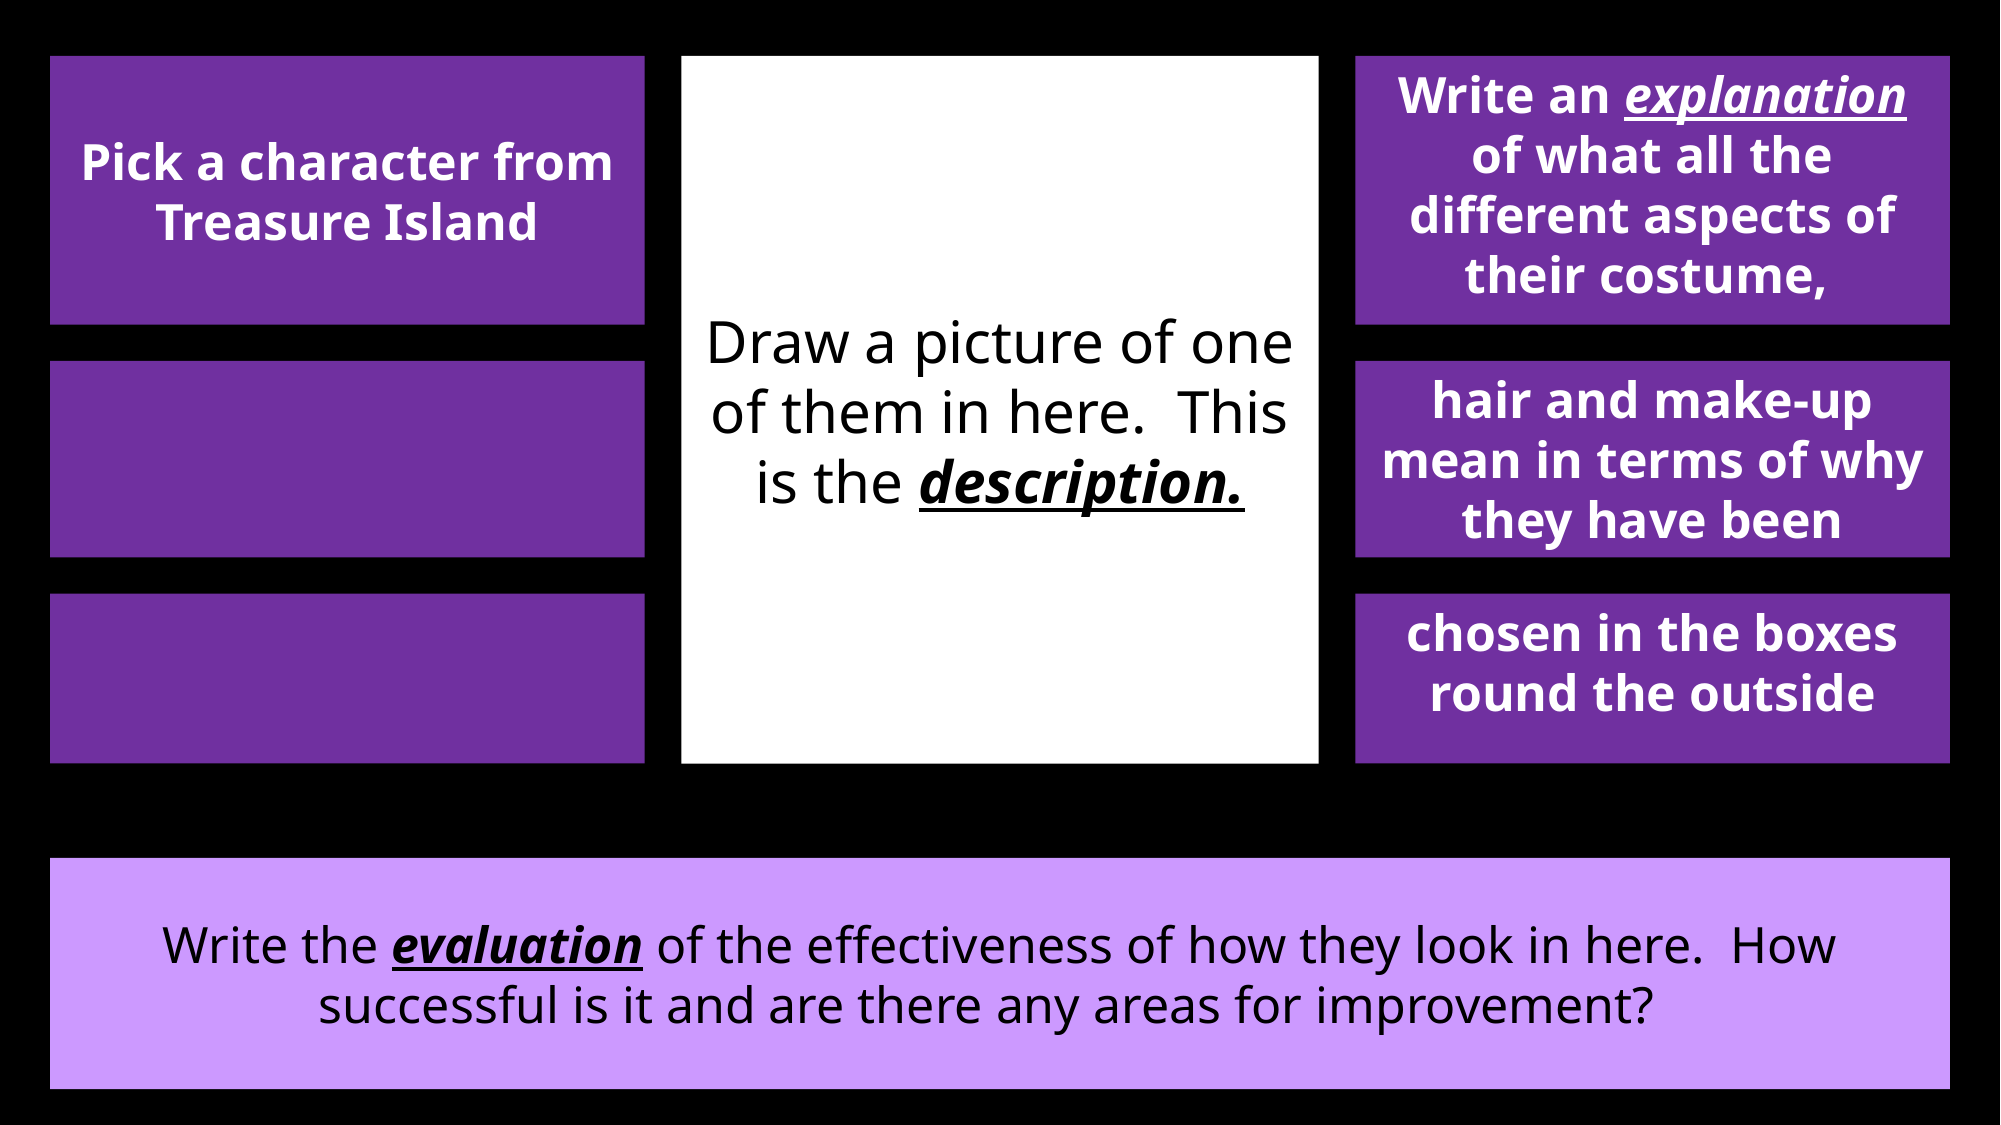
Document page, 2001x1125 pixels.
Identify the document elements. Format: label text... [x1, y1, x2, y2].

text_box Pick a character from Treasure Island [50, 55, 645, 325]
text_box [50, 593, 645, 764]
text_box hair and make-up mean in terms of why they have been [1355, 360, 1950, 558]
text_box Write the evaluation of the effectiveness of how they look in here. How successful is it and are there any areas for improvement? [50, 857, 1950, 1090]
text_box Write an explanation of what all the different aspects of their costume, [1355, 55, 1950, 325]
text_box [50, 360, 645, 558]
text_box chosen in the boxes round the outside [1355, 593, 1950, 764]
text_box Draw a picture of one of them in here. This is the description. [681, 55, 1319, 764]
